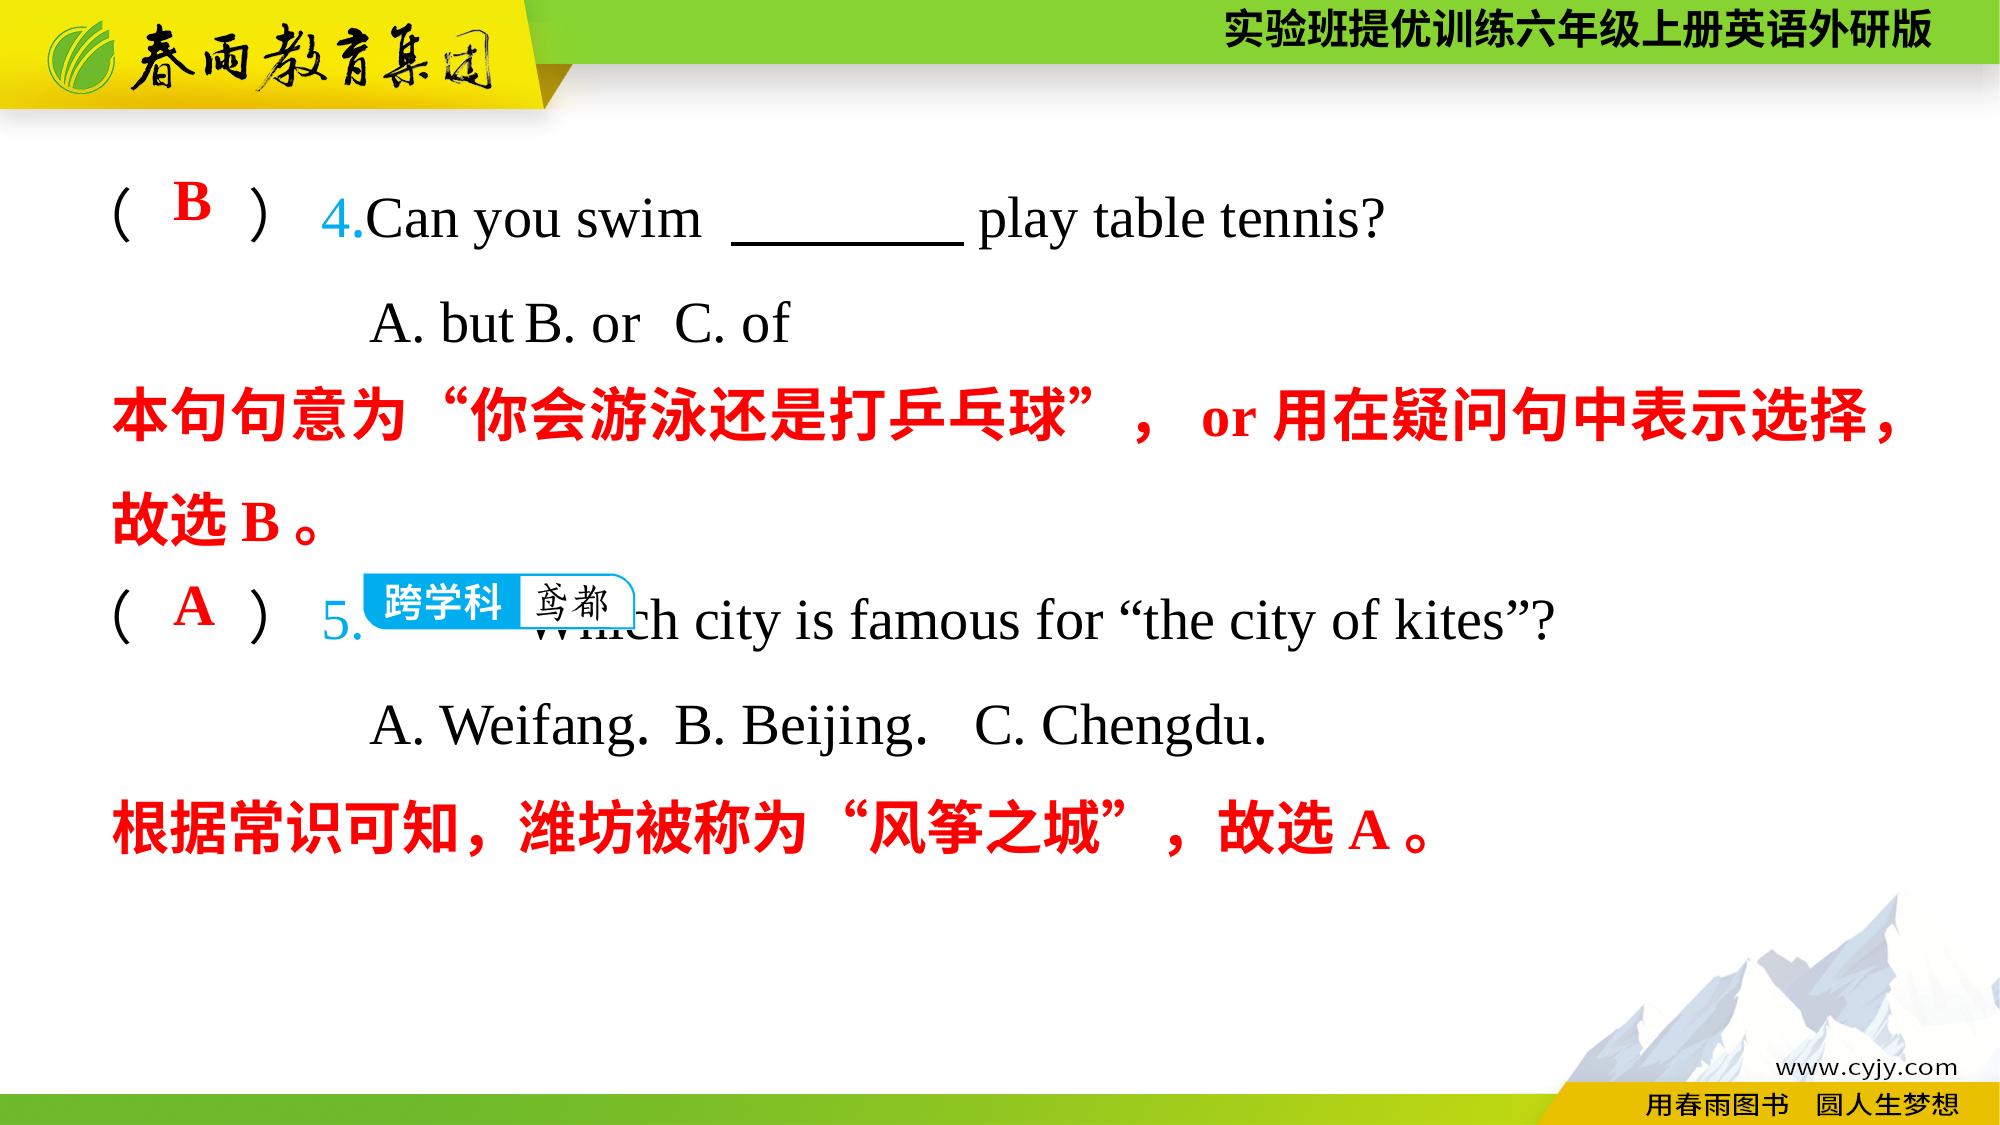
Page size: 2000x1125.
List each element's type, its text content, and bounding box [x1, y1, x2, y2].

text_box 本句句意为“你会游泳还是打乒乓球”，or用在疑问句中表示选择，故选B。 [96, 336, 1944, 561]
text_box B [158, 154, 228, 240]
text_box （ ）4.Can you swim play table tennis? A. but B. or C. of [59, 137, 1944, 362]
picture [0, 0, 2000, 1125]
list （ ）5. Which city is famous for “the city of kites”? A. Weifang. B. Beijing. C. Chengdu. [59, 538, 1944, 753]
text_box 根据常识可知，潍坊被称为“风筝之城”，故选A。 [96, 748, 1944, 869]
text_box A [158, 561, 231, 645]
